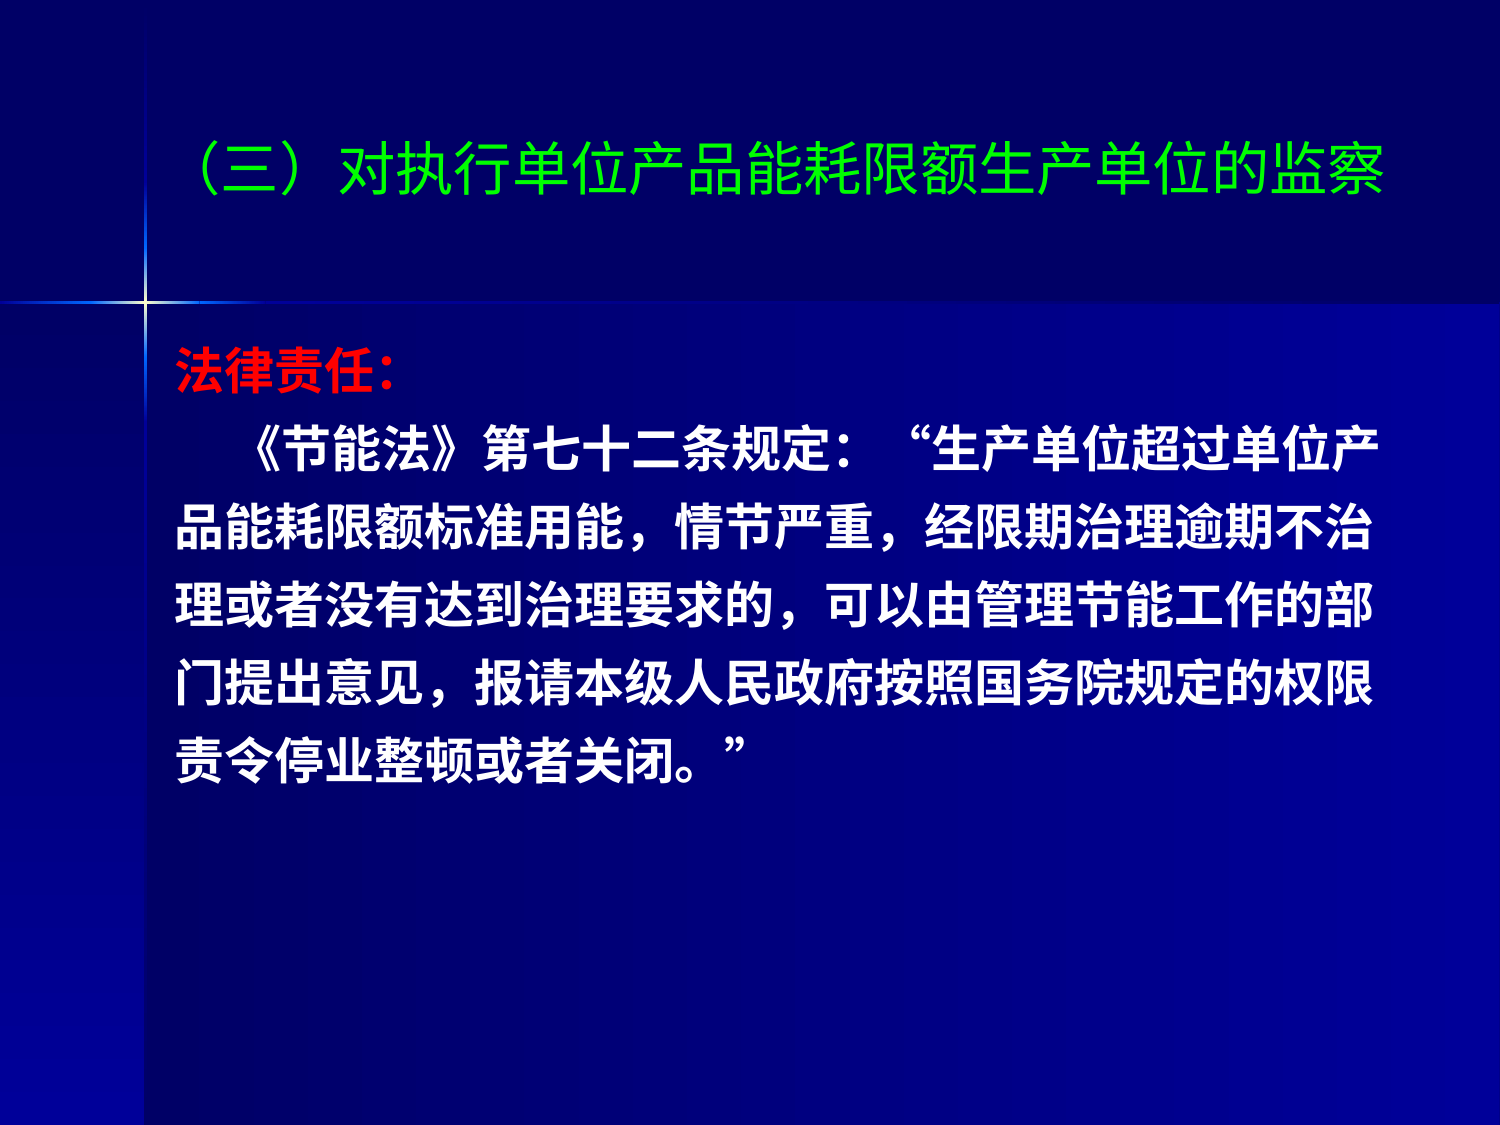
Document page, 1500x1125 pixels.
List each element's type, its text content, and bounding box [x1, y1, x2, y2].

title （三）对执行单位产品能耗限额生产单位的监察 [147, 49, 1413, 286]
list 法律责任： 《节能法》第七十二条规定：“生产单位超过单位产品能耗限额标准用能，情节严重，经限期治理逾期不治理或者没有达到治理要求的，可以由管理节能工作的部门提出意见，报请本级人民政府按照国务院规定的权限责令停业整顿或者关闭。” [159, 314, 1413, 1001]
